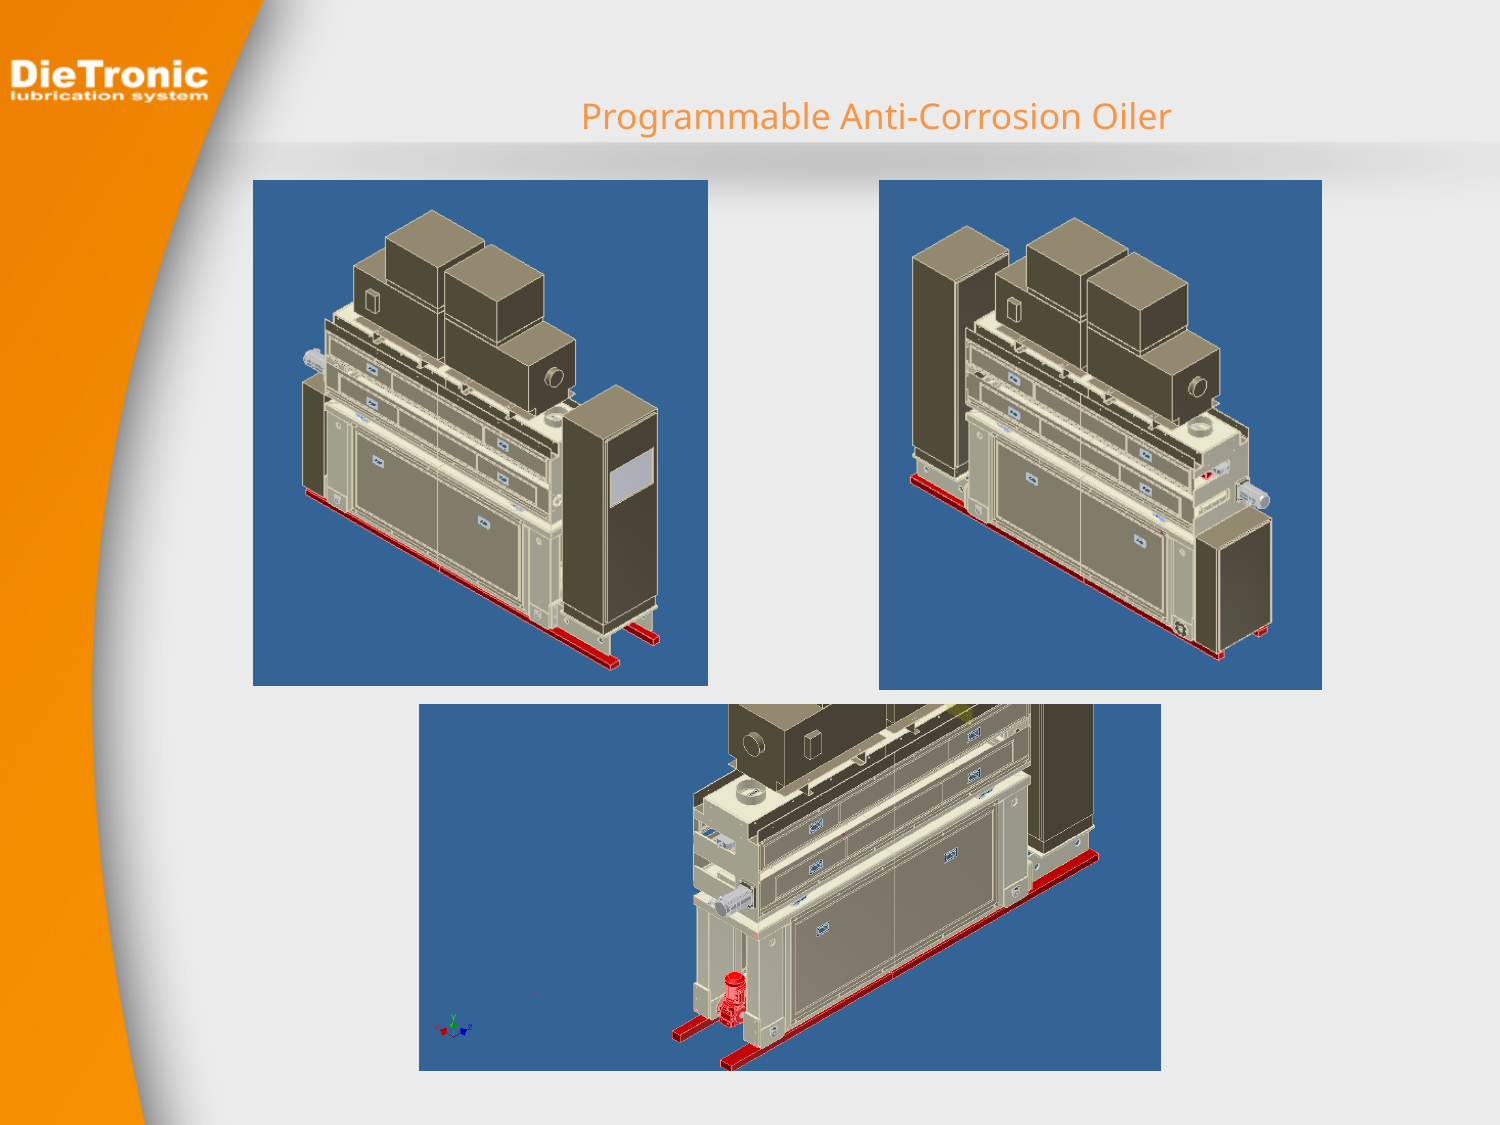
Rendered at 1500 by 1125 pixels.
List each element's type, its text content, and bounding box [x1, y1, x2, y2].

picture [0, 0, 1500, 1125]
title Programmable Anti-Corrosion Oiler [262, 43, 1492, 207]
